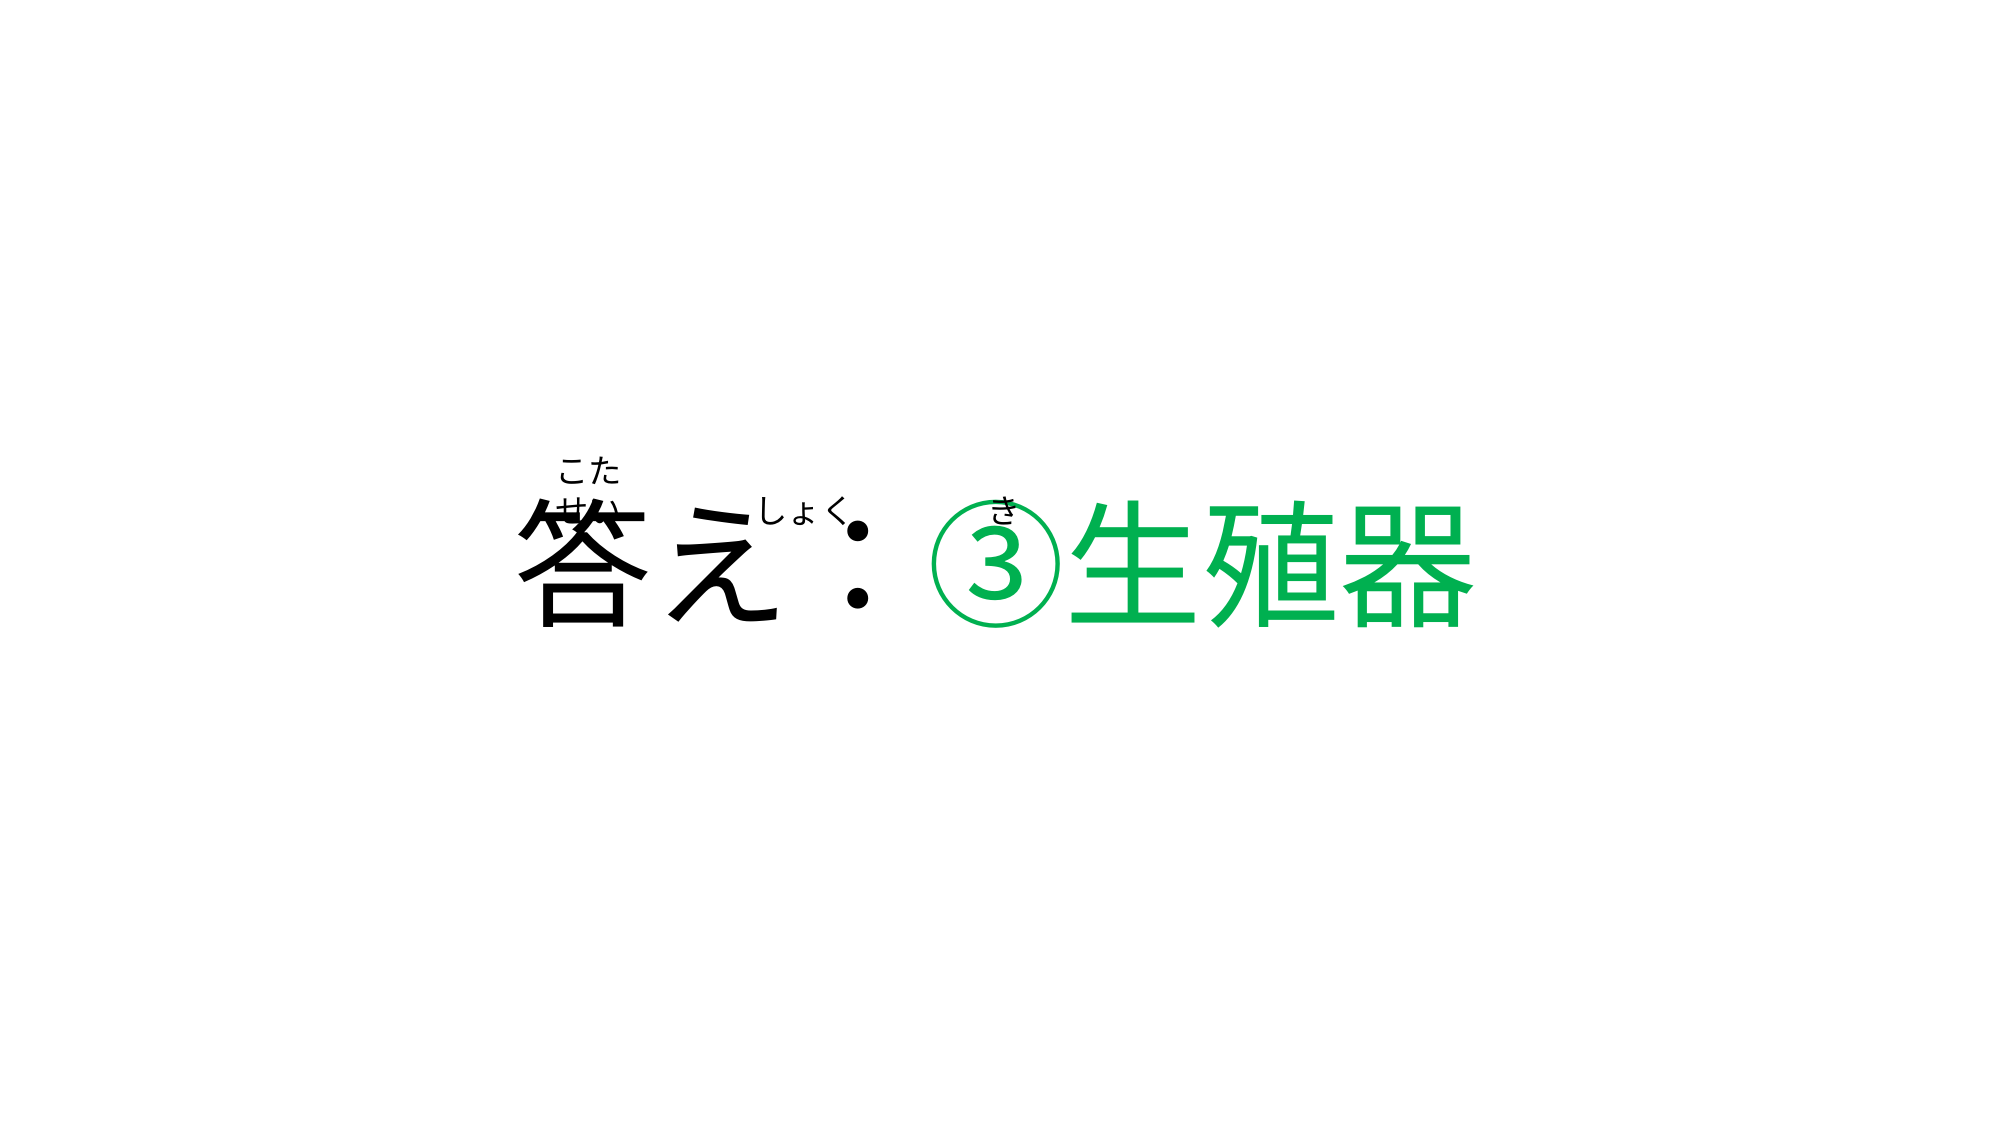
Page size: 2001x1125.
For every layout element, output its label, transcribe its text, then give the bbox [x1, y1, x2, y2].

text_box 答え：③生殖器 [499, 471, 1518, 652]
text_box こた せい しょく き [540, 442, 1508, 538]
